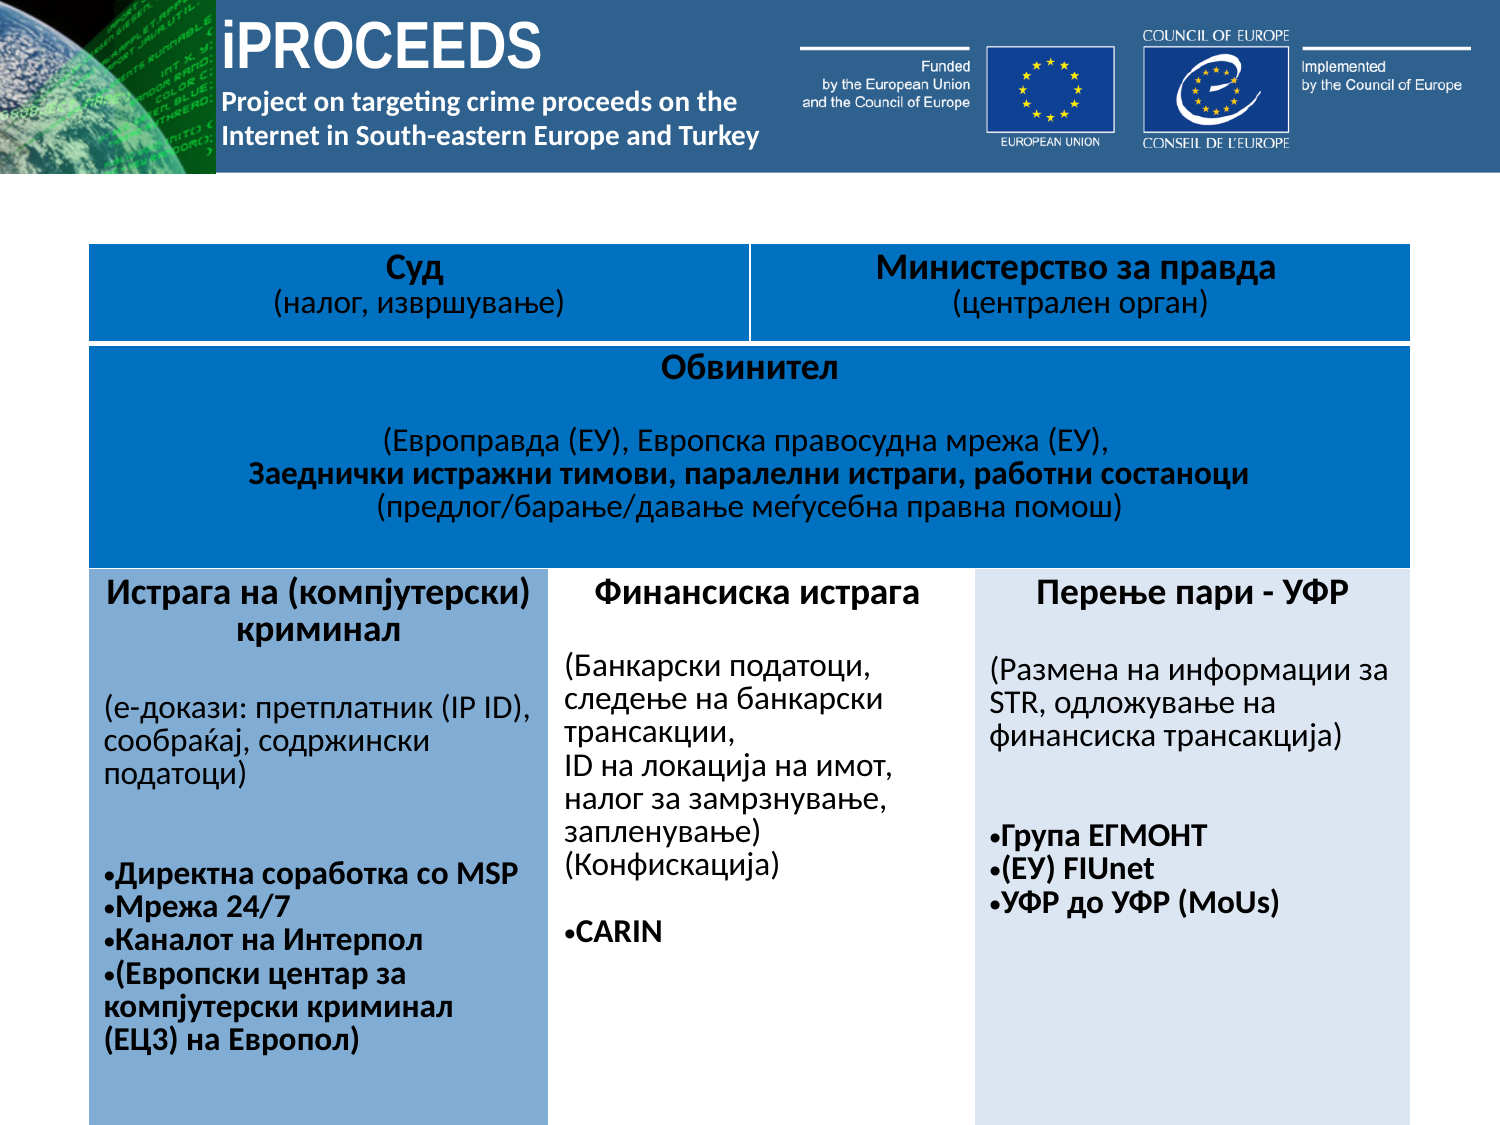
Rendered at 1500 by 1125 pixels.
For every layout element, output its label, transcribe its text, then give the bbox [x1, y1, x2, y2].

table_header Суд (налог, извршување) [89, 244, 749, 341]
table_cell Истрага на (компјутерски) криминал (е-докази: претплатник (IP ID), сообраќај, содржински податоци) Директна соработка со MSP Мрежа 24/7 Каналот на Интерпол (Европски центар за компјутерски криминал (ЕЦ3) на Европол) [89, 569, 548, 1125]
picture [0, 0, 216, 174]
table_cell Обвинител (Европравда (ЕУ), Европска правосудна мрежа (ЕУ), Заеднички истражни тимови, паралелни истраги, работни состаноци (предлог/барање/давање меѓусебна правна помош) [89, 346, 1410, 568]
table_header Министерство за правда (централен орган) [751, 244, 1410, 341]
table_cell Финансиска истрага (Банкарски податоци, следење на банкарски трансакции, ID на локација на имот, налог за замрзнување, запленување) (Конфискација) CARIN [550, 569, 973, 1125]
table_cell Перење пари - УФР (Размена на информации за STR, одложување на финансиска трансакција) Група ЕГМОНТ (ЕУ) FIUnet УФР до УФР (MoUs) [975, 569, 1410, 1125]
picture [800, 30, 1471, 148]
